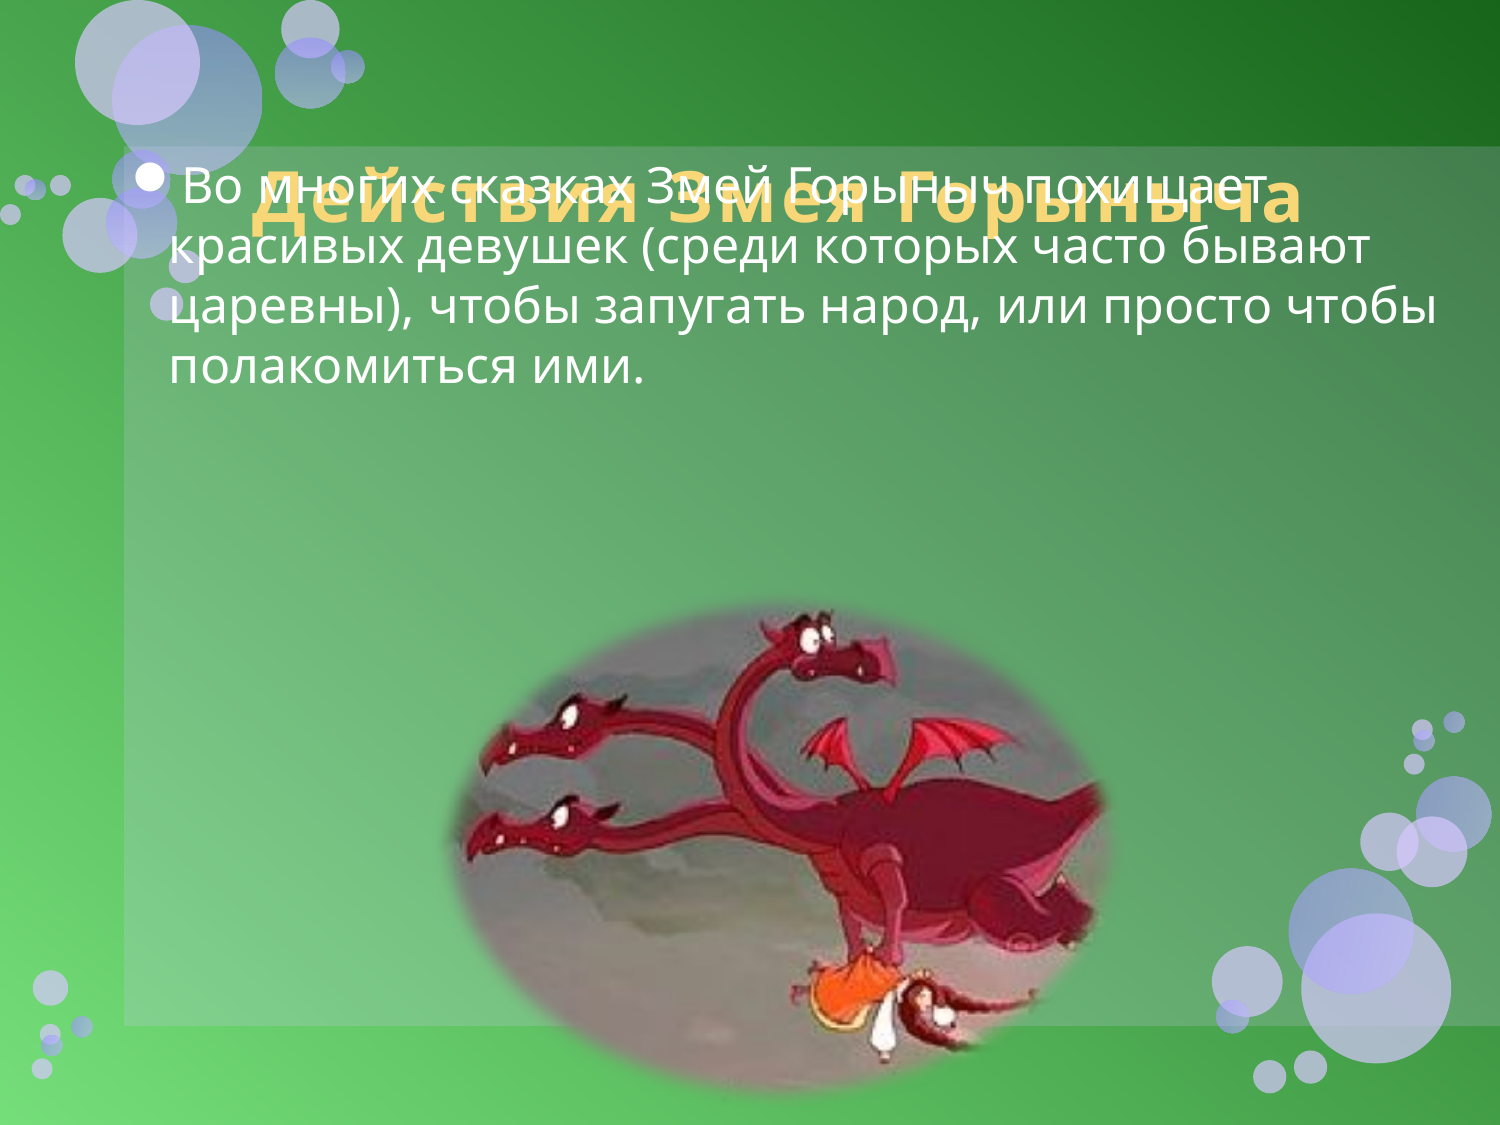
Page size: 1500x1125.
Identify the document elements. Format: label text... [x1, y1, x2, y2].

list Во многих сказках Змей Горыныч похищает красивых девушек (среди которых часто бывают царевны), чтобы запугать народ, или просто чтобы полакомиться ими. [123, 146, 1500, 1026]
picture [429, 584, 1130, 1112]
title Действия Змея Горыныча [237, 99, 1325, 146]
